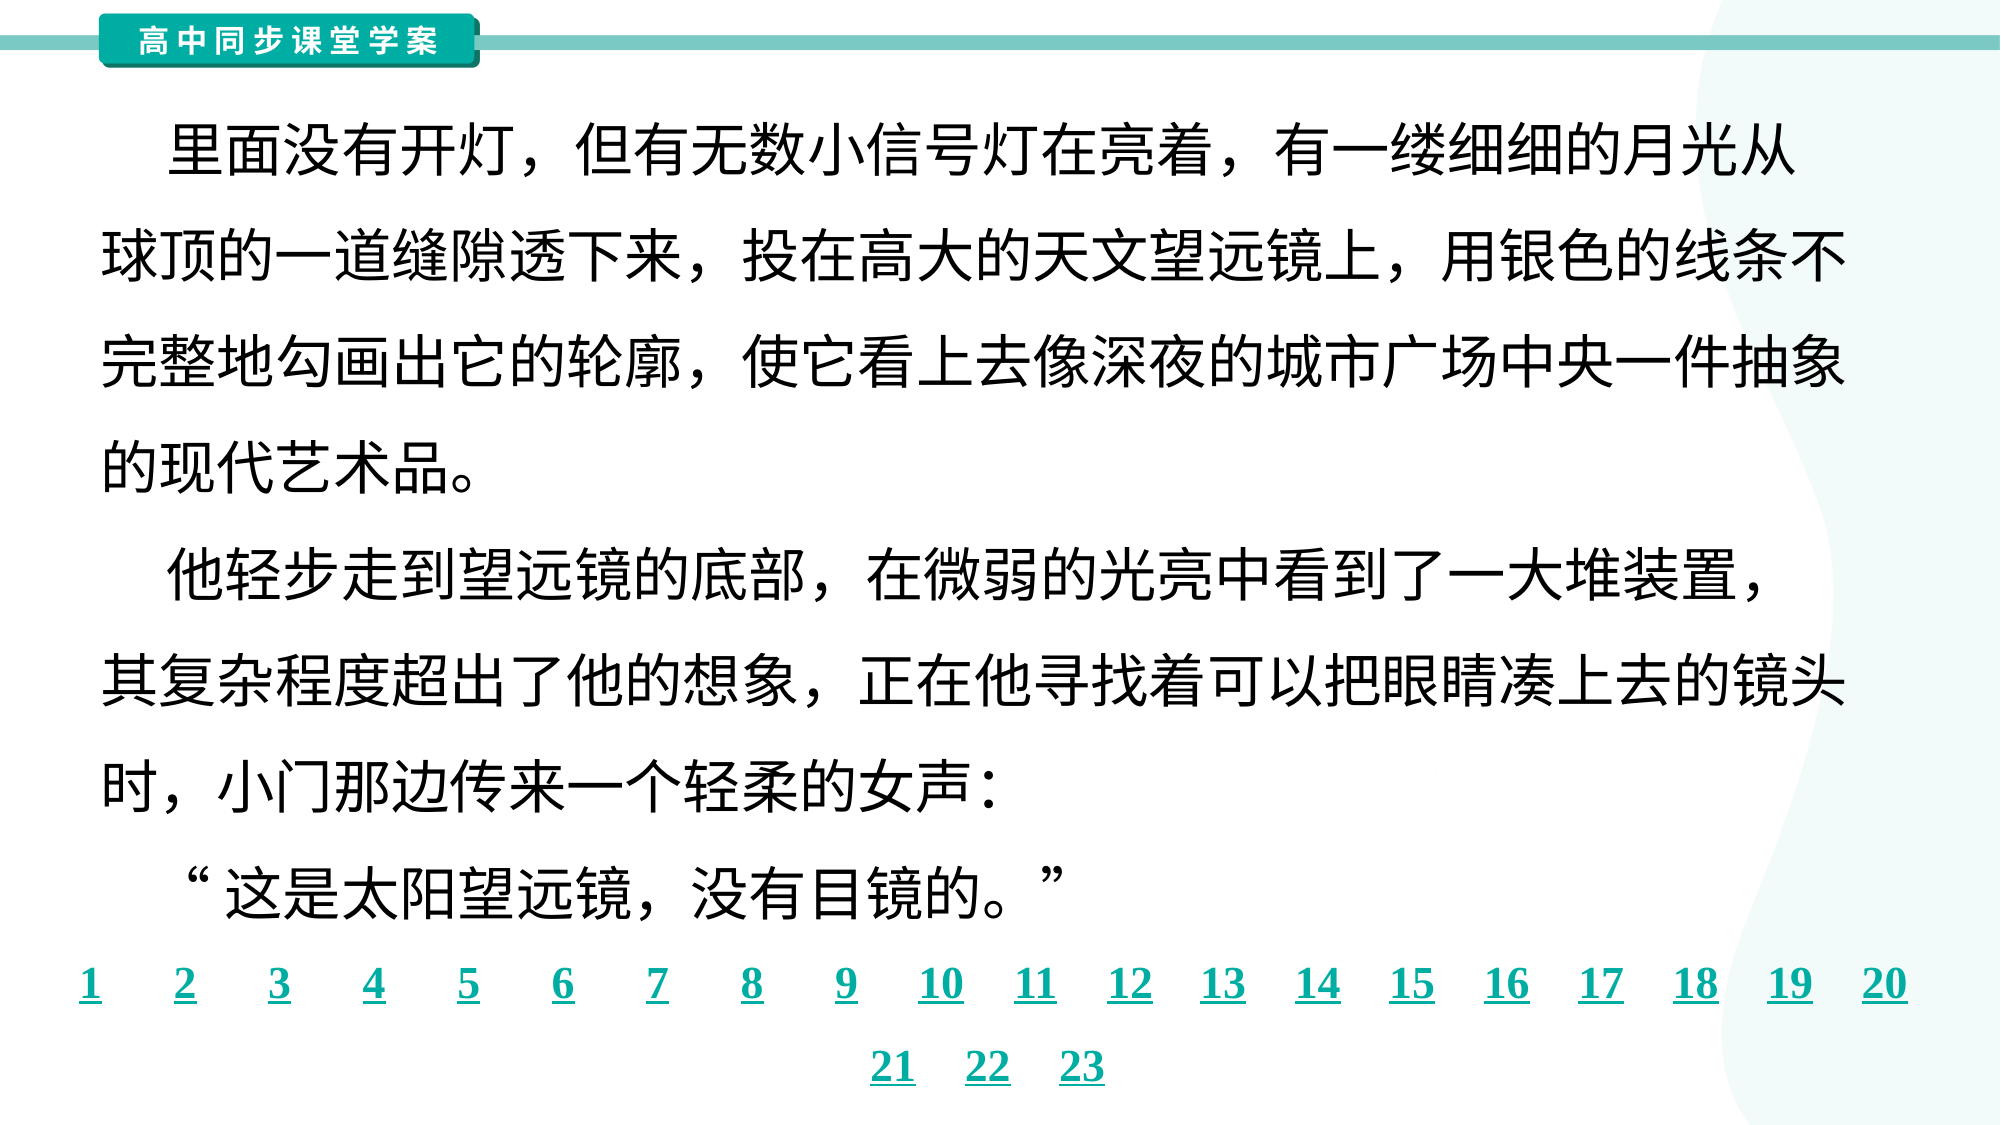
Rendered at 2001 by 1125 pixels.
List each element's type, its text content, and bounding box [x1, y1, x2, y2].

text_box 里面没有开灯，但有无数小信号灯在亮着，有一缕细细的月光从 球顶的一道缝隙透下来，投在高大的天文望远镜上，用银色的线条不 完整地勾画出它的轮廓，使它看上去像深夜的城市广场中央一件抽象 的现代艺术品。 他轻步走到望远镜的底部，在微弱的光亮中看到了一大堆装置， 其复杂程度超出了他的想象，正在他寻找着可以把眼睛凑上去的镜头 时，小门那边传来一个轻柔的女声： “这是太阳望远镜，没有目镜的。” [100, 76, 1899, 927]
picture [0, 0, 2000, 1125]
